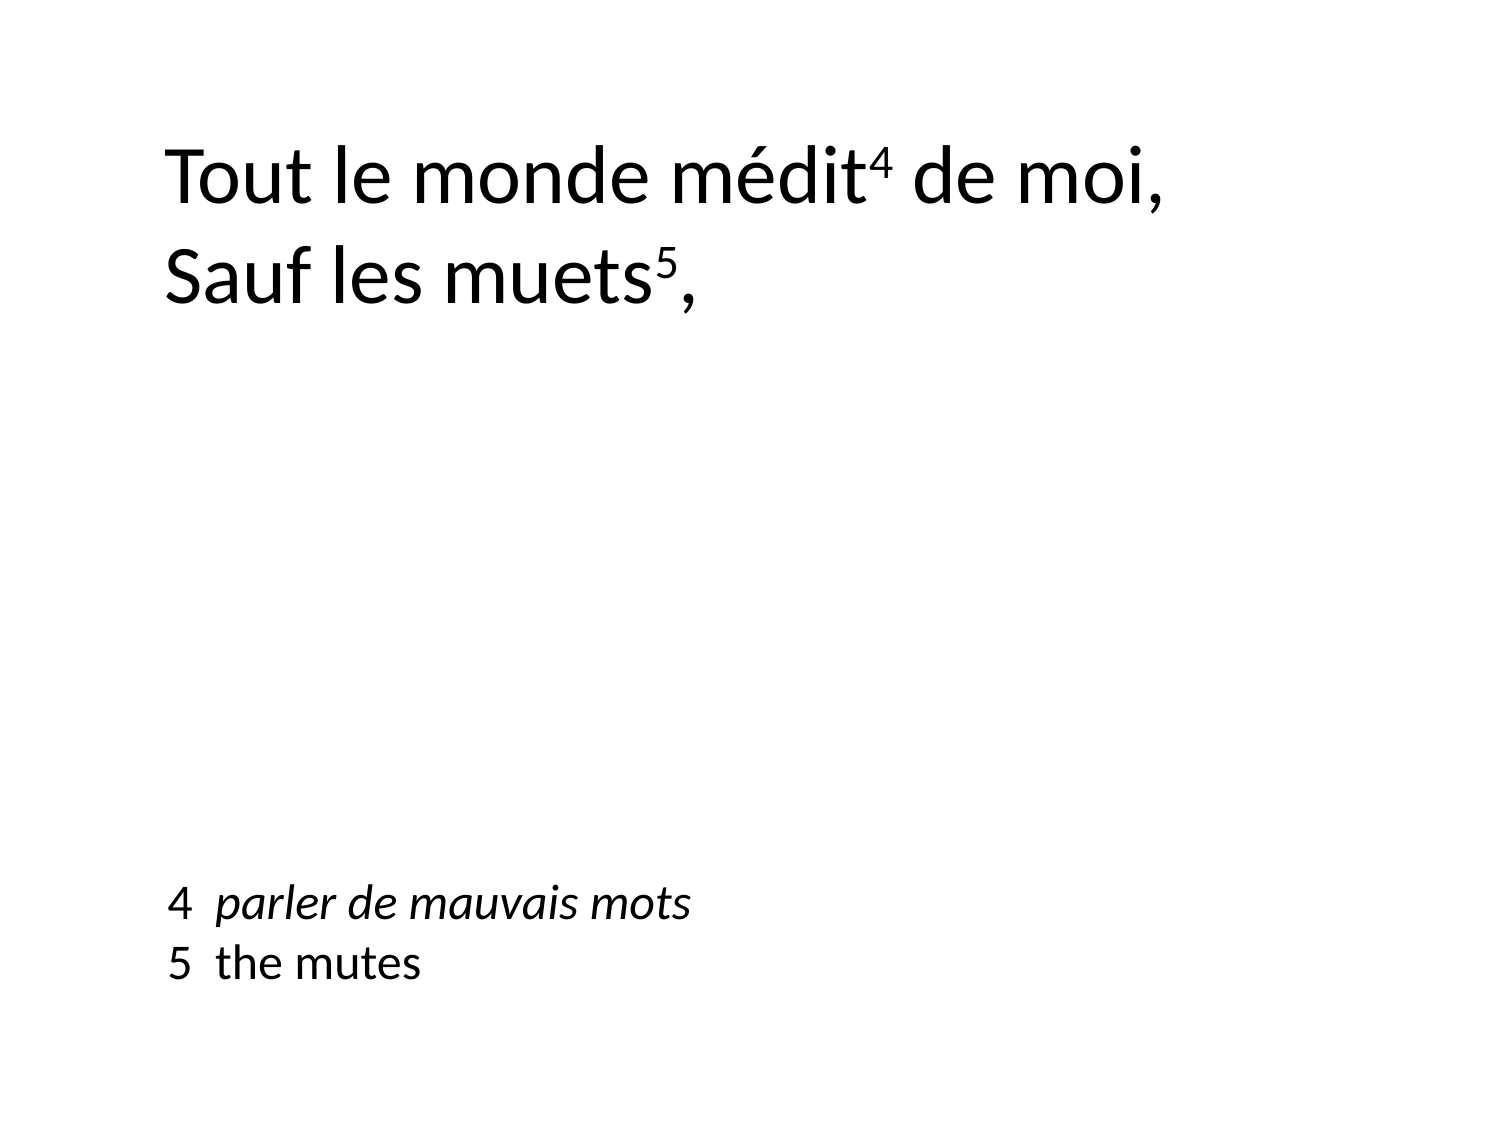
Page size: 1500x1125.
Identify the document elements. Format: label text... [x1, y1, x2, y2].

text_box Tout le monde médit4 de moi, Sauf les muets5, [150, 112, 1388, 328]
text_box 4 parler de mauvais mots 5 the mutes [152, 862, 707, 998]
